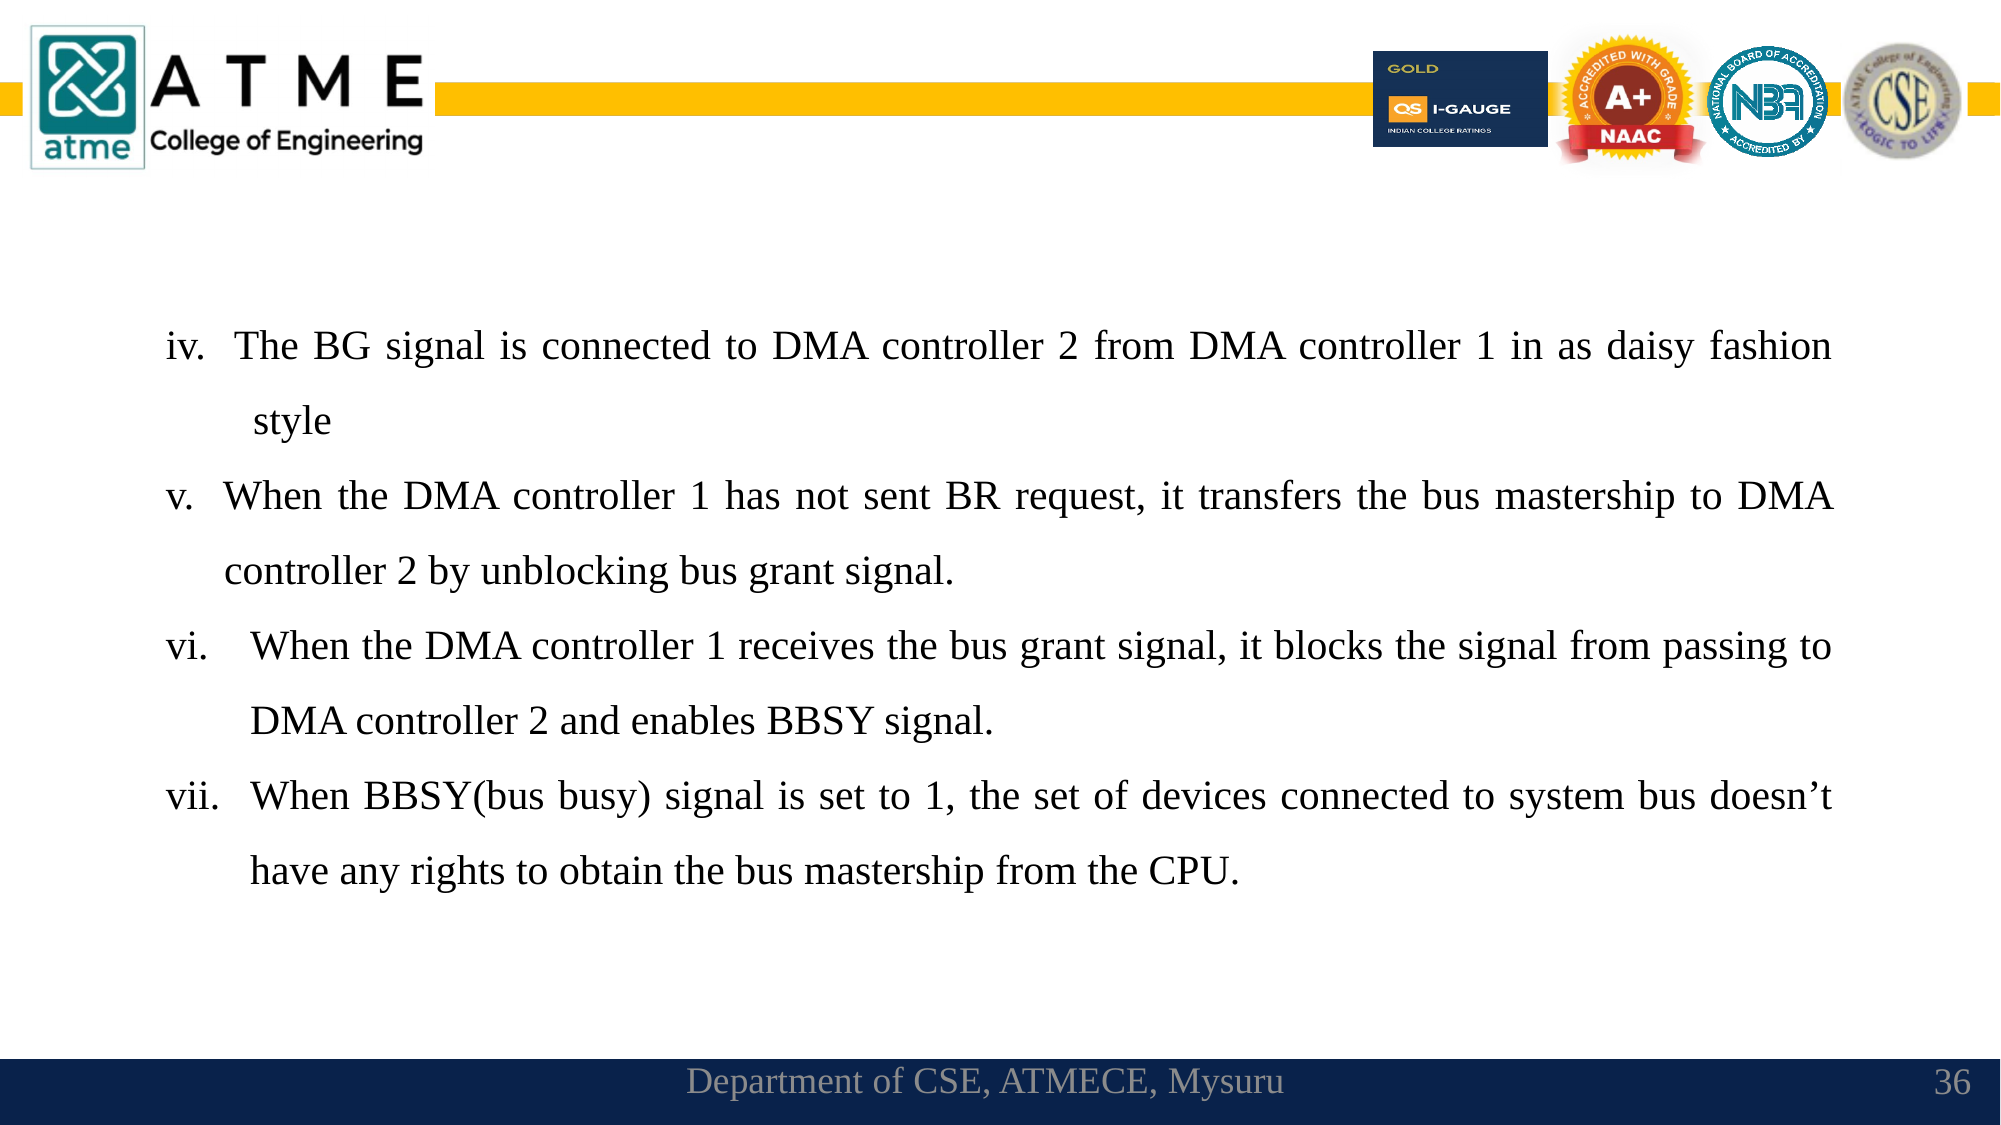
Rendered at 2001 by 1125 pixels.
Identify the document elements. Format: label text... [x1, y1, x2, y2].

picture [1373, 20, 1828, 180]
picture [0, 1059, 2001, 1125]
text_box iv. The BG signal is connected to DMA controller 2 from DMA controller 1 in as daisy fashion style v. When the DMA controller 1 has not sent BR request, it transfers the bus mastership to DMA controller 2 by unblocking bus grant signal. When the DMA controller 1 receives the bus grant signal, it blocks the signal from passing to DMA controller 2 and enables BBSY signal. When BBSY(bus busy) signal is set to 1, the set of devices connected to system bus doesn’t have any rights to obtain the bus mastership from the CPU. [151, 285, 1849, 900]
footer Department of CSE, ATMECE, Mysuru [501, 1056, 1470, 1102]
slide_number 36 [1511, 1057, 1972, 1103]
picture [22, 15, 435, 178]
picture [1840, 26, 1968, 176]
